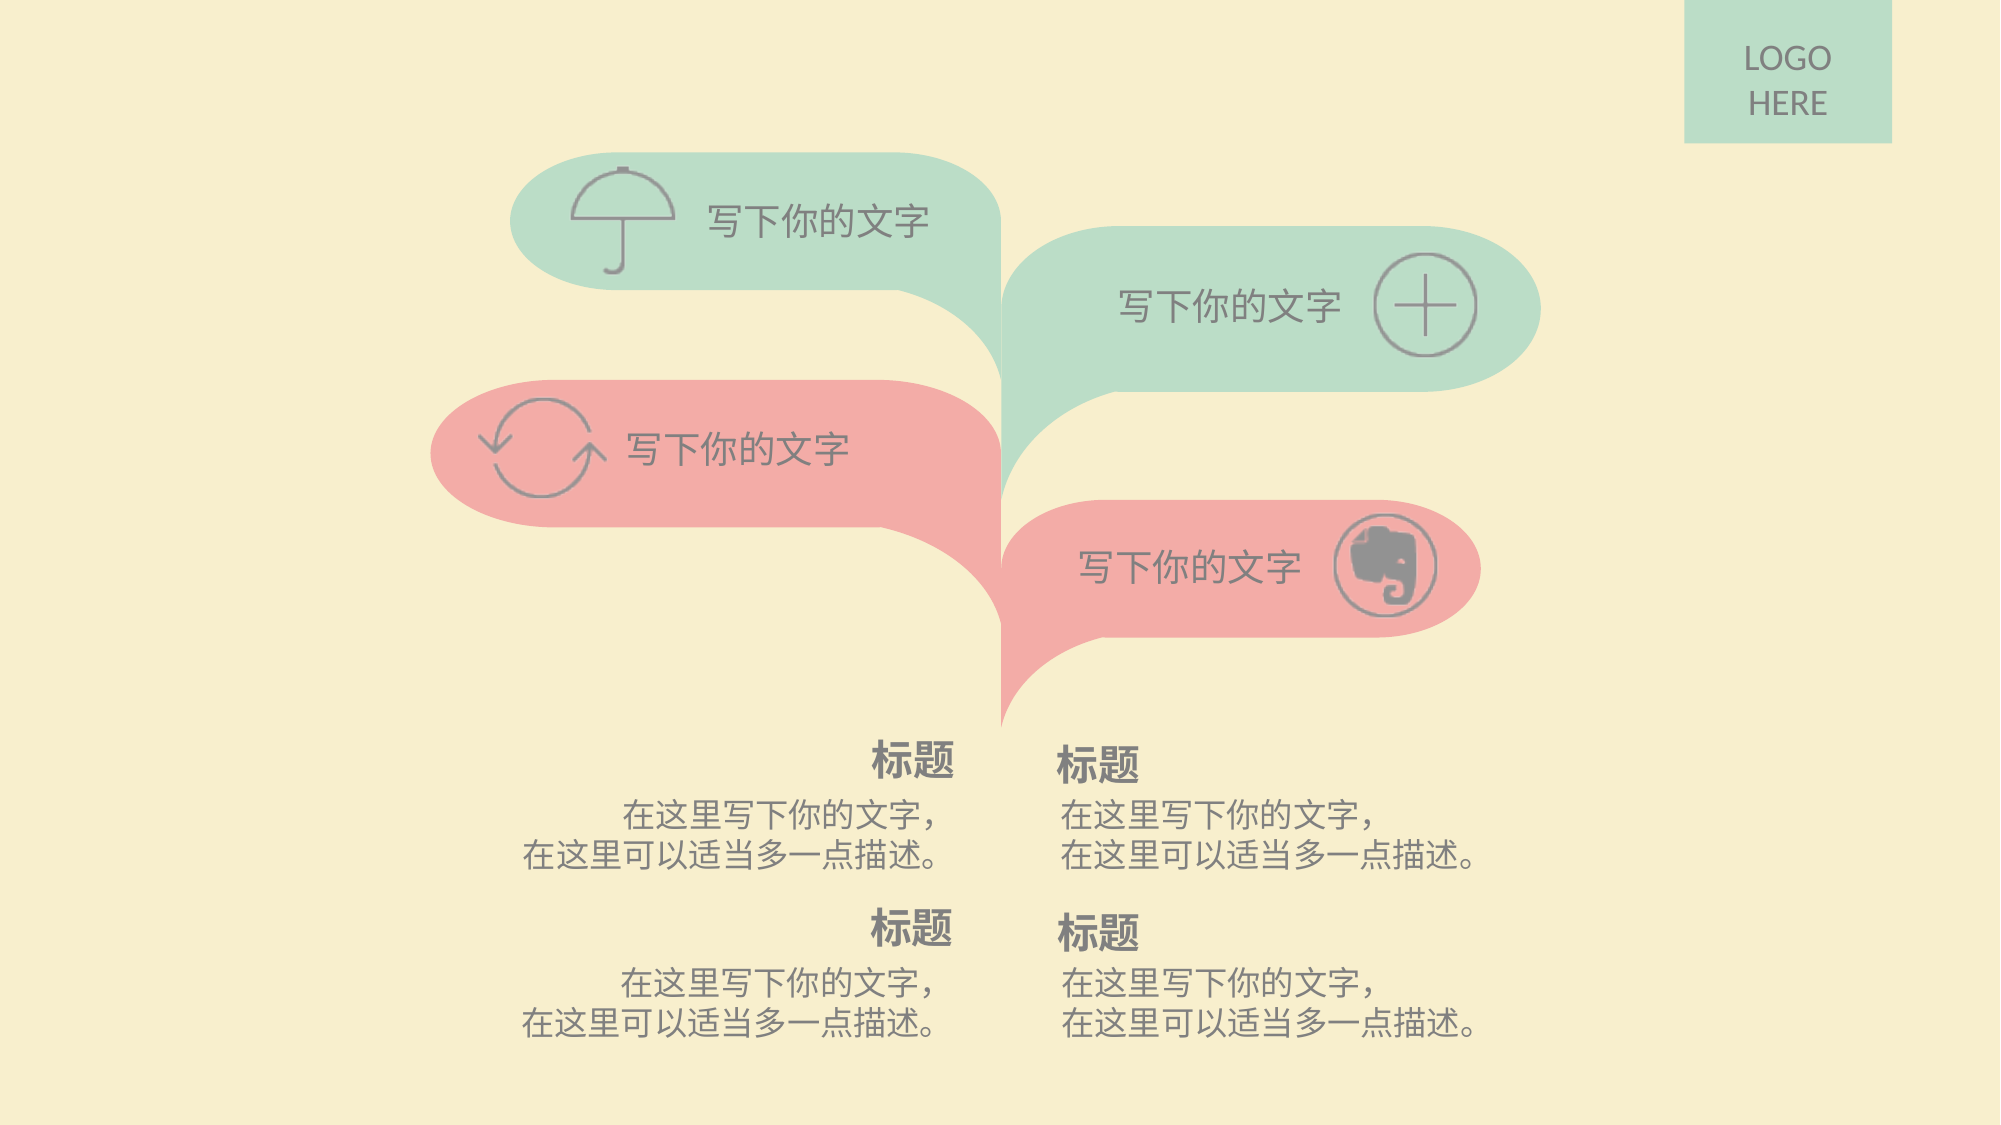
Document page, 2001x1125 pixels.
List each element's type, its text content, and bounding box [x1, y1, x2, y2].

picture [1359, 238, 1493, 373]
picture [556, 154, 691, 288]
text_box LOGO HERE [1729, 25, 1847, 131]
text_box 标题 [1042, 899, 1156, 964]
picture [1319, 499, 1453, 634]
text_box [430, 152, 1541, 728]
text_box 在这里写下你的文字， 在这里可以适当多一点描述。 [1046, 955, 1509, 1050]
text_box 在这里写下你的文字， 在这里可以适当多一点描述。 [1045, 786, 1508, 882]
text_box 标题 [1041, 730, 1156, 796]
text_box 标题 [855, 894, 969, 955]
text_box 标题 [857, 728, 971, 791]
text_box 在这里写下你的文字， 在这里可以适当多一点描述。 [506, 955, 969, 1050]
text_box 在这里写下你的文字， 在这里可以适当多一点描述。 [507, 786, 970, 882]
picture [476, 381, 610, 516]
